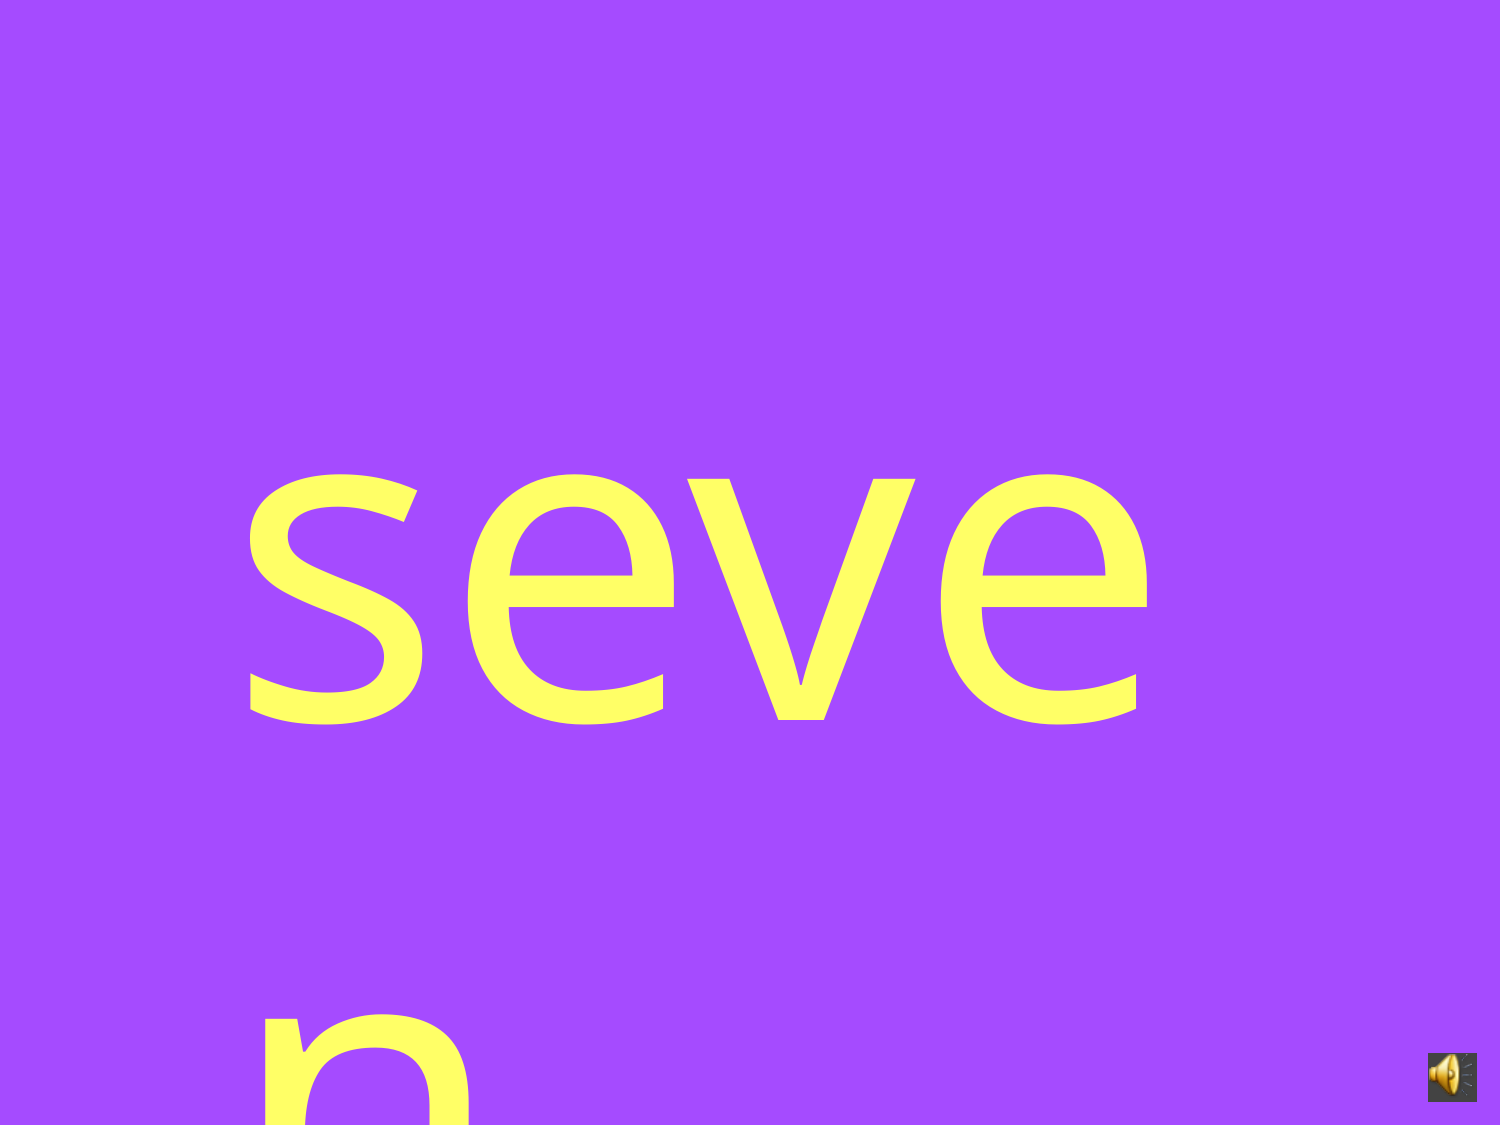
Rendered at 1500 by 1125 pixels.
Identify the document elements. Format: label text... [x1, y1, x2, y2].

picture [1427, 1052, 1478, 1103]
subtitle seven [212, 262, 1450, 763]
